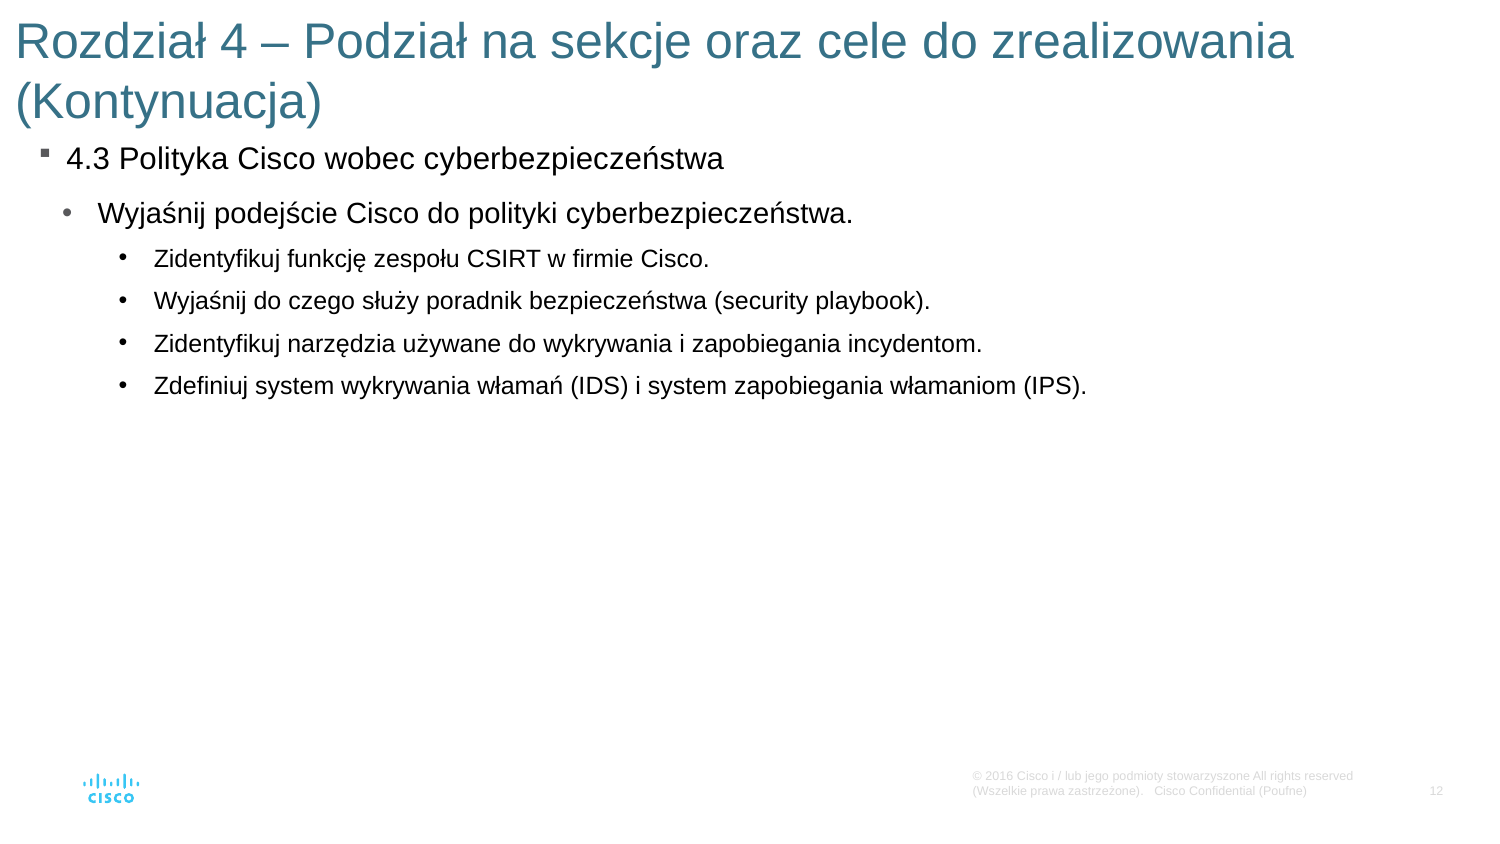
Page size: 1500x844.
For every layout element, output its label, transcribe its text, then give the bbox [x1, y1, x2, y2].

list 4.3 Polityka Cisco wobec cyberbezpieczeństwa Wyjaśnij podejście Cisco do polityki cyberbezpieczeństwa. Zidentyfikuj funkcję zespołu CSIRT w firmie Cisco. Wyjaśnij do czego służy poradnik bezpieczeństwa (security playbook). Zidentyfikuj narzędzia używane do wykrywania i zapobiegania incydentom. Zdefiniuj system wykrywania włamań (IDS) i system zapobiegania włamaniom (IPS). [23, 131, 1476, 813]
title Rozdział 4 – Podział na sekcje oraz cele do zrealizowania (Kontynuacja) [0, 6, 1500, 131]
